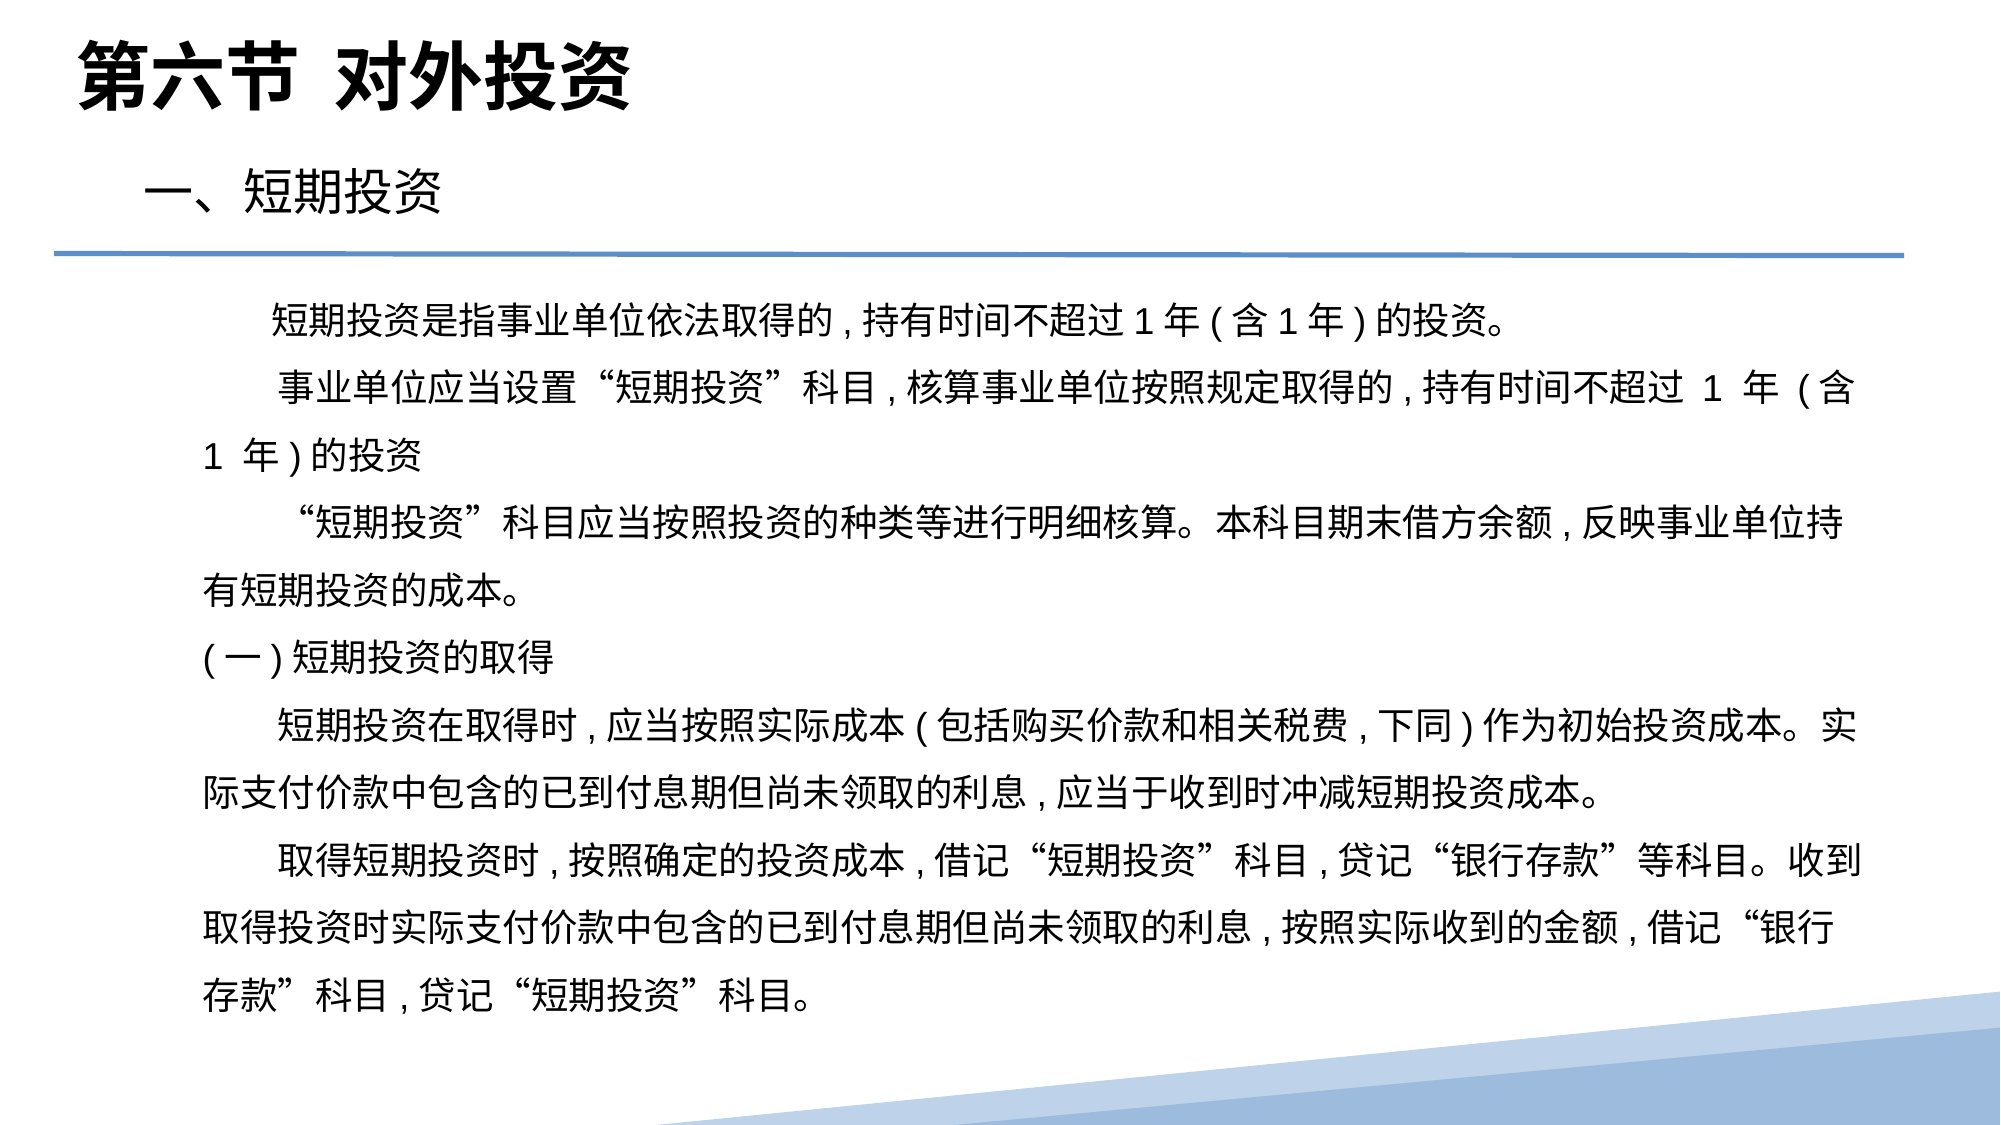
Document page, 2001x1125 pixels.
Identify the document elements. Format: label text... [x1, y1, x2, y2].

text_box 第六节 对外投资 [75, 24, 1925, 125]
text_box 一、短期投资 [128, 152, 1183, 240]
text_box 短期投资是指事业单位依法取得的,持有时间不超过1年(含1年)的投资。 事业单位应当设置“短期投资”科目,核算事业单位按照规定取得的,持有时间不超过 1 年 (含 1 年)的投资 “短期投资”科目应当按照投资的种类等进行明细核算。本科目期末借方余额,反映事业单位持有短期投资的成本。 (一)短期投资的取得 短期投资在取得时,应当按照实际成本(包括购买价款和相关税费,下同)作为初始投资成本。实际支付价款中包含的已到付息期但尚未领取的利息,应当于收到时冲减短期投资成本。 取得短期投资时,按照确定的投资成本,借记“短期投资”科目,贷记“银行存款”等科目。收到取得投资时实际支付价款中包含的已到付息期但尚未领取的利息,按照实际收到的金额,借记“银行存款”科目,贷记“短期投资”科目。 [187, 266, 1880, 1034]
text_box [656, 991, 2000, 1125]
